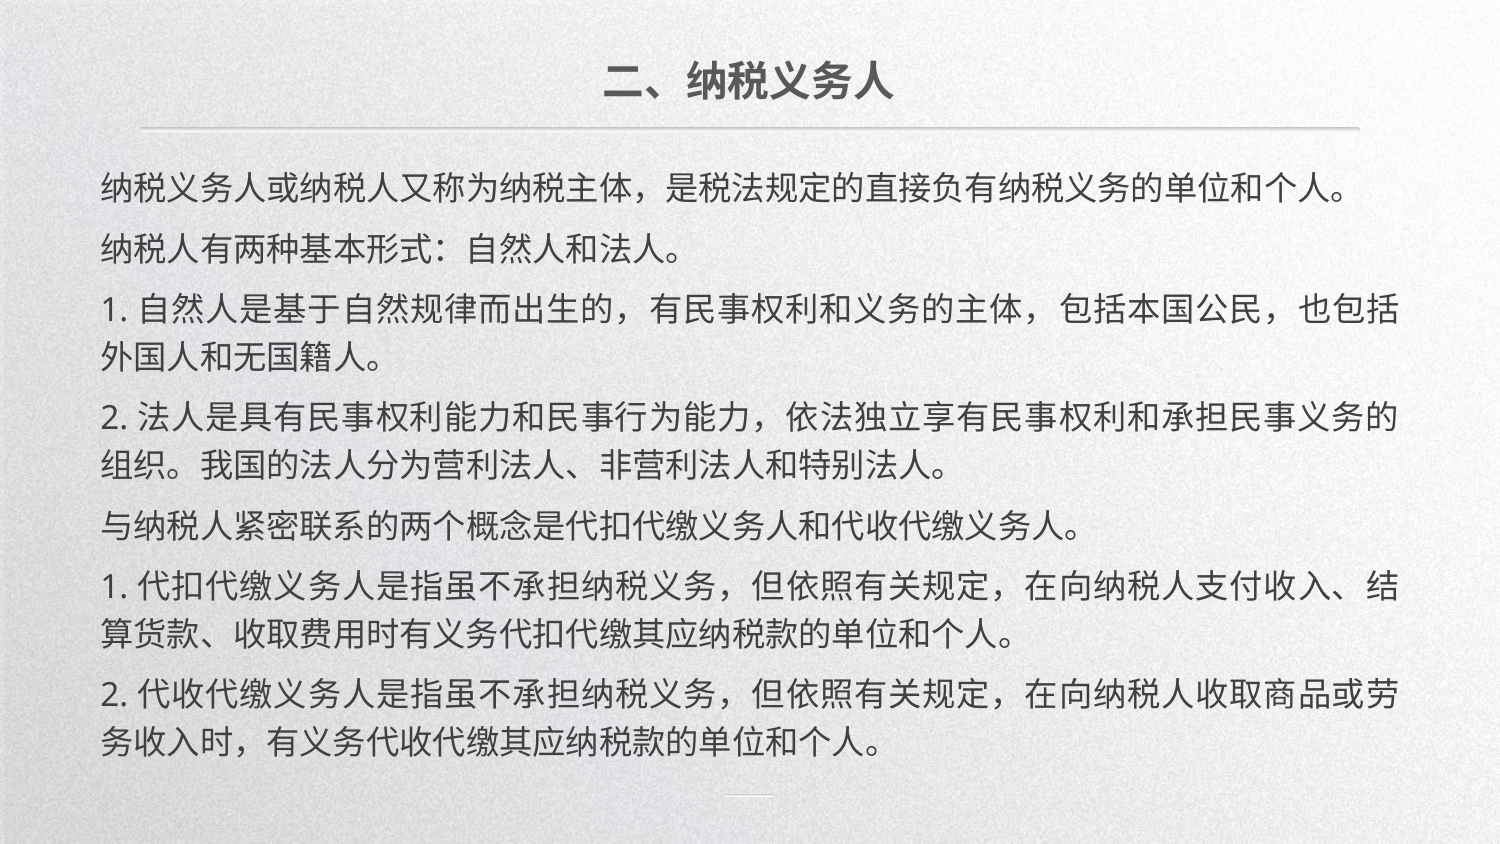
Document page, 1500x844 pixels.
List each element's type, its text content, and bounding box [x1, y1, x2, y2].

picture [0, 0, 1500, 844]
text_box 二、纳税义务人 [459, 49, 1038, 111]
text_box 纳税义务人或纳税人又称为纳税主体，是税法规定的直接负有纳税义务的单位和个人。 纳税人有两种基本形式：自然人和法人。 1.自然人是基于自然规律而出生的，有民事权利和义务的主体，包括本国公民，也包括外国人和无国籍人。 2.法人是具有民事权利能力和民事行为能力，依法独立享有民事权利和承担民事义务的组织。我国的法人分为营利法人、非营利法人和特别法人。 与纳税人紧密联系的两个概念是代扣代缴义务人和代收代缴义务人。 1.代扣代缴义务人是指虽不承担纳税义务，但依照有关规定，在向纳税人支付收入、结算货款、收取费用时有义务代扣代缴其应纳税款的单位和个人。 2.代收代缴义务人是指虽不承担纳税义务，但依照有关规定，在向纳税人收取商品或劳务收入时，有义务代收代缴其应纳税款的单位和个人。 [100, 159, 1400, 762]
